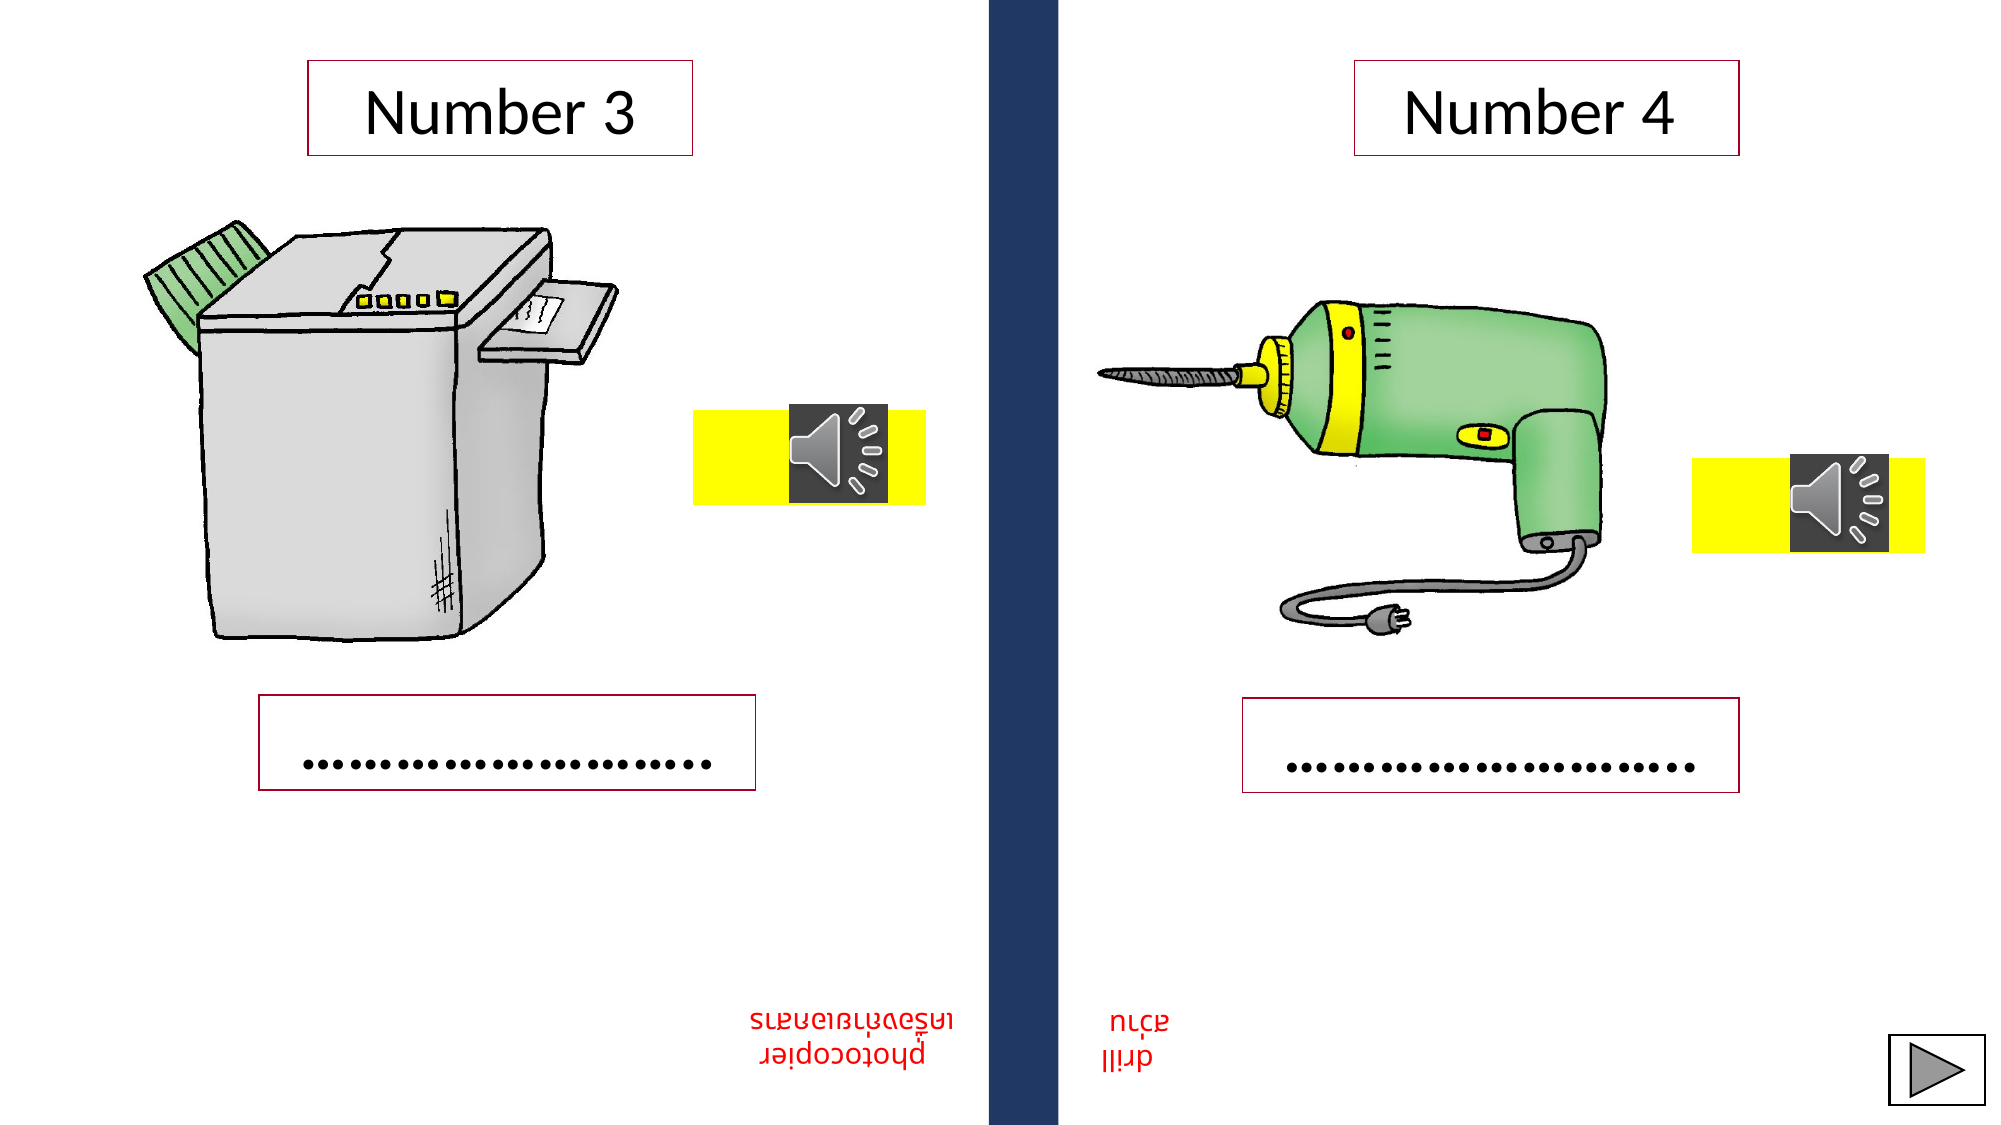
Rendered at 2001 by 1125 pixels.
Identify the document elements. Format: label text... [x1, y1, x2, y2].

text_box …………………….. [1242, 697, 1739, 793]
picture [1090, 262, 1619, 645]
text_box photocopier เครื่องถ่ายเอกสาร [715, 1000, 970, 1086]
text_box [988, 0, 1059, 1125]
table_header [693, 410, 926, 505]
picture [114, 197, 629, 655]
text_box drill สว่าน [1069, 1002, 1185, 1088]
table_header [1890, 458, 1925, 553]
text_box Number 4 [1354, 60, 1739, 156]
picture [788, 403, 889, 504]
text_box [1888, 1034, 1986, 1106]
text_box Number 3 [308, 60, 693, 156]
picture [1789, 452, 1890, 553]
table_header [1692, 458, 1789, 553]
text_box …………………….. [259, 695, 756, 790]
